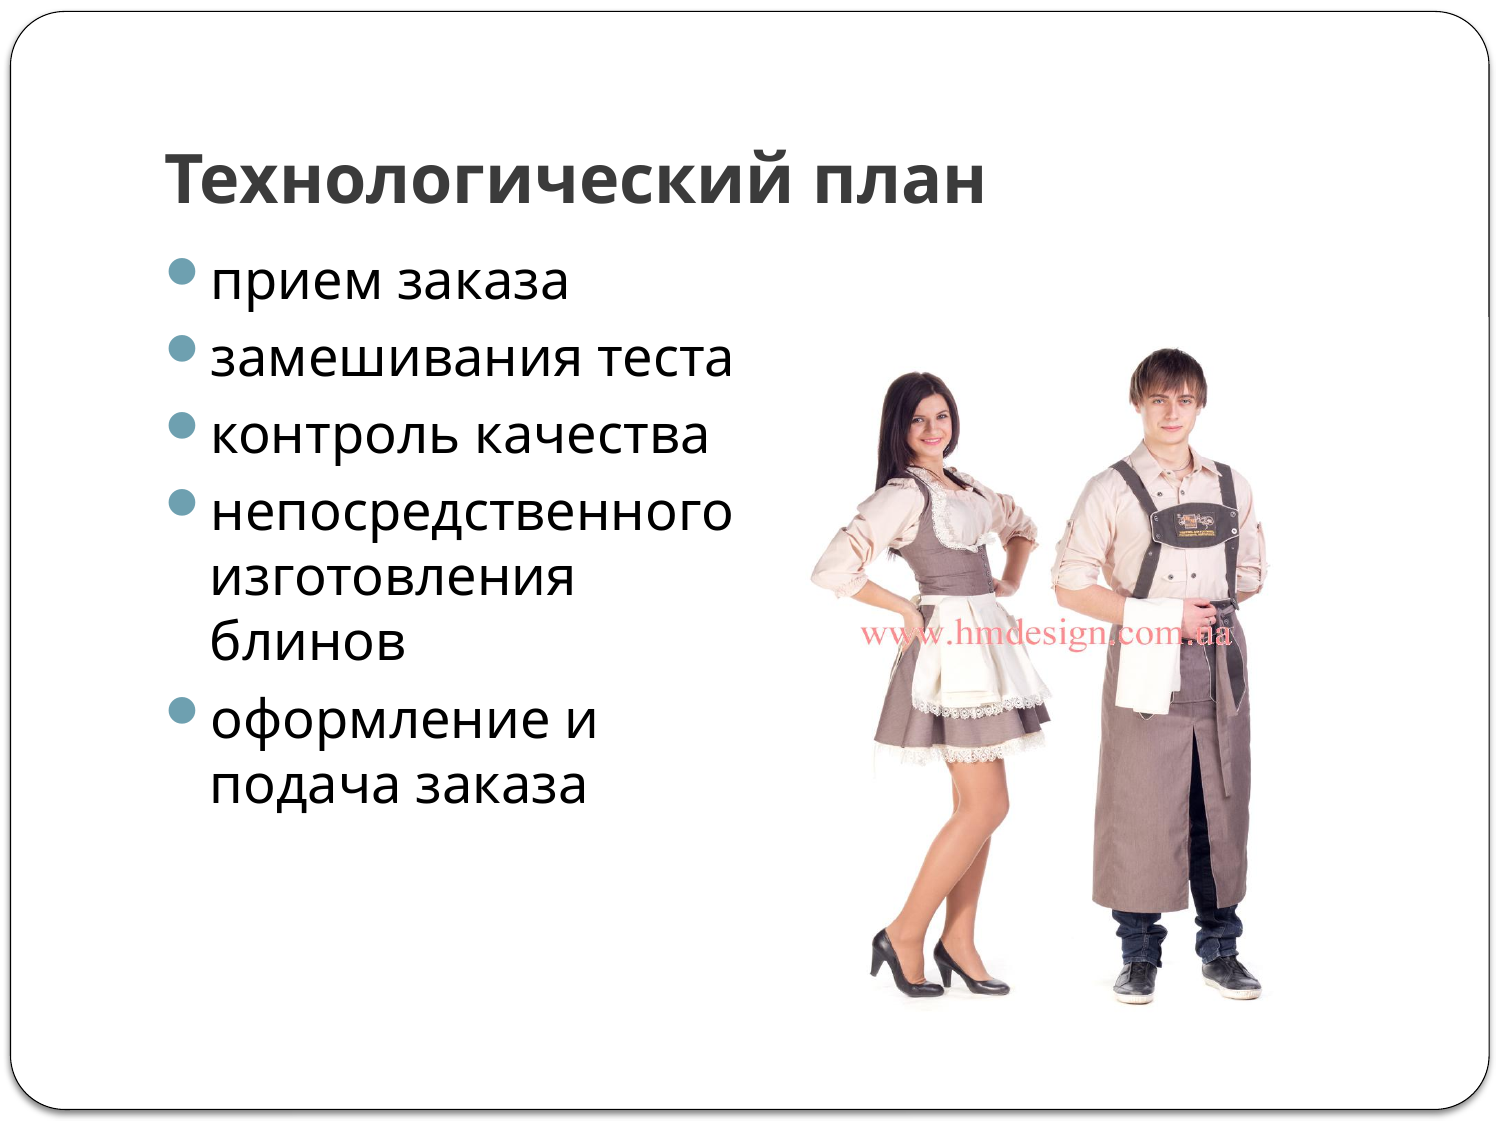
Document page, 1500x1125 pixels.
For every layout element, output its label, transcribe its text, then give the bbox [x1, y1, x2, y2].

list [761, 231, 1332, 1040]
title Технологический план [150, 45, 1425, 233]
list прием заказа замешивания теста контроль качества непосредственного изготовления блинов оформление и подача заказа [150, 237, 755, 988]
